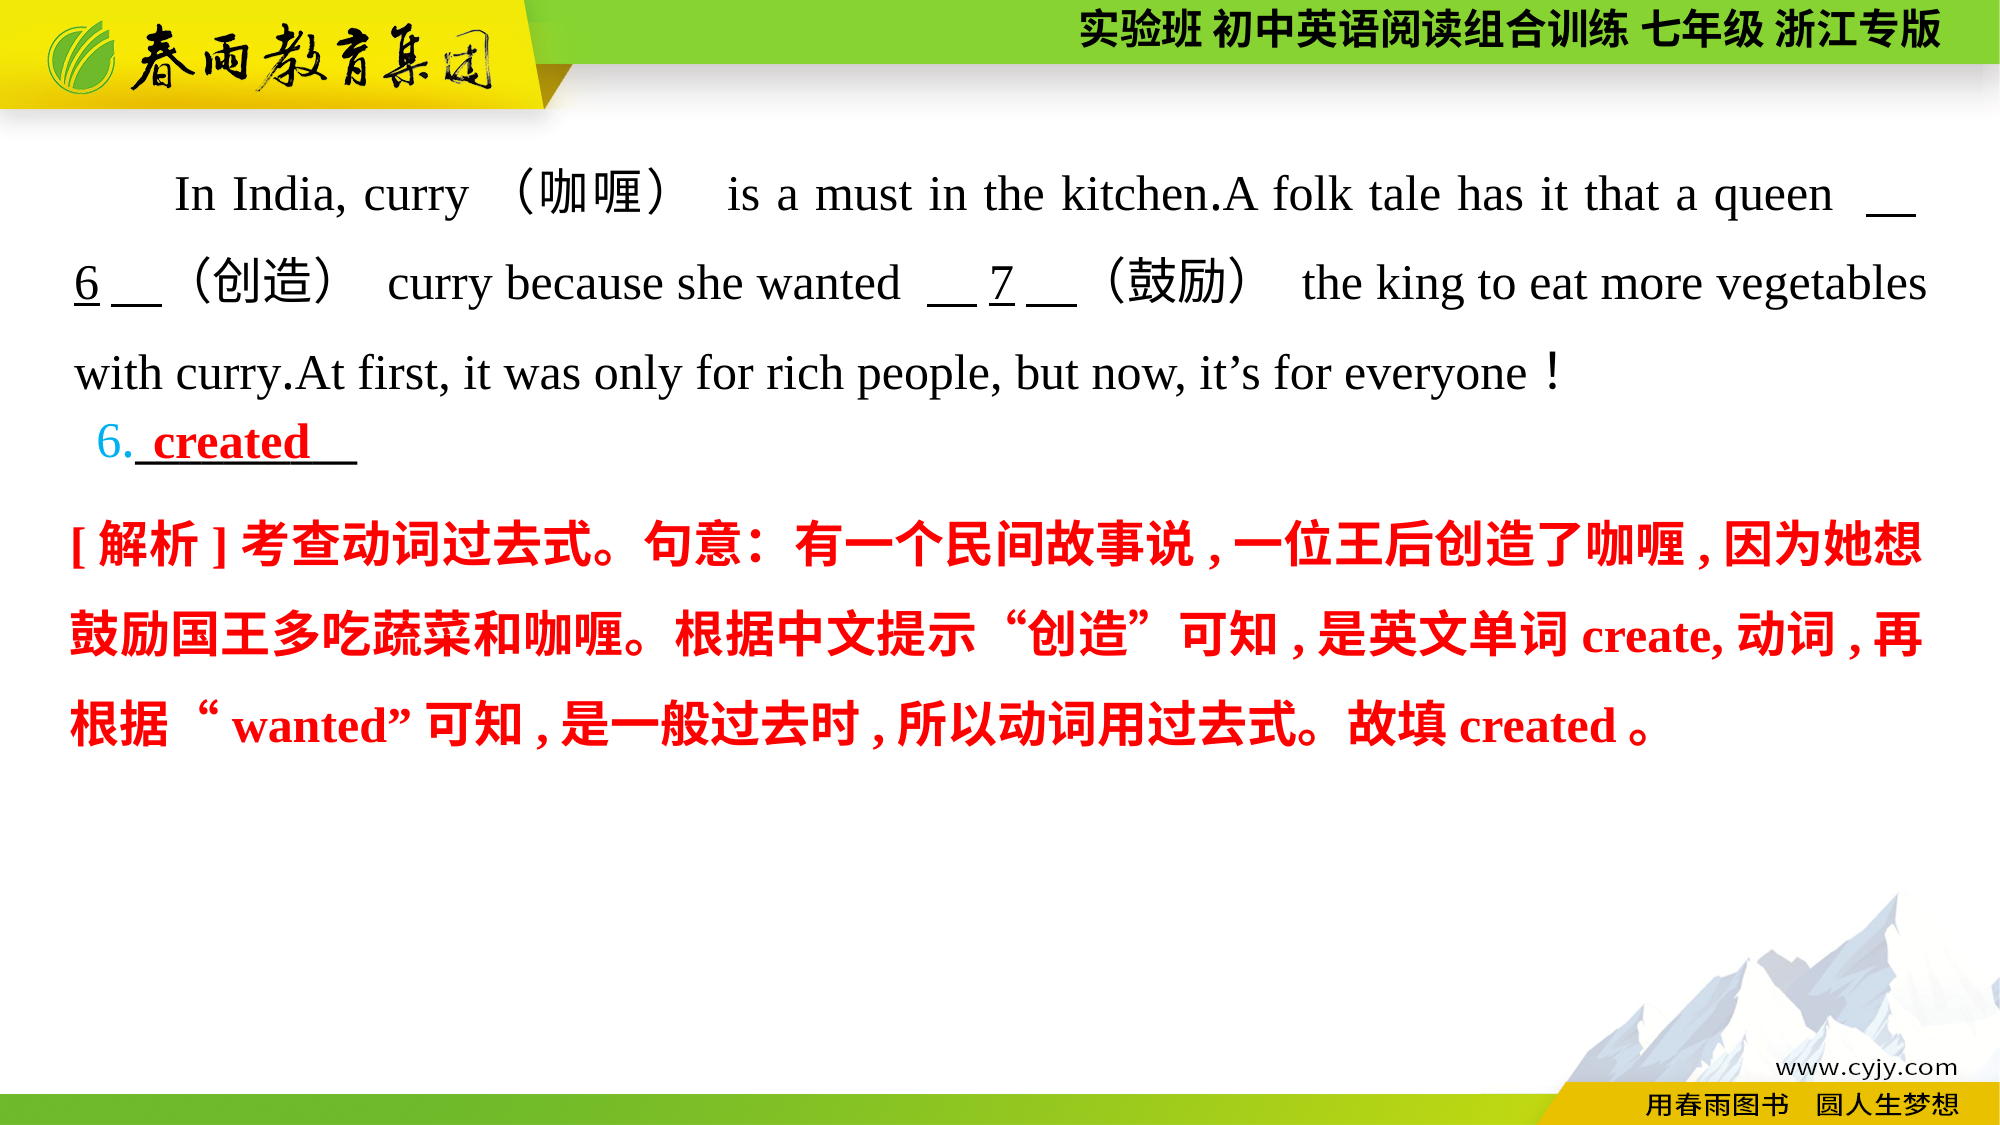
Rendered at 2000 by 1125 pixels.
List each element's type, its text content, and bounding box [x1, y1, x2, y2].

text_box [解析]考查动词过去式。句意：有一个民间故事说,一位王后创造了咖喱,因为她想鼓励国王多吃蔬菜和咖喱。根据中文提示“创造”可知,是英文单词create,动词,再根据“wanted”可知,是一般过去时,所以动词用过去式。故填created。 [54, 475, 1939, 761]
text_box 6.__________ [81, 400, 138, 475]
list In India, curry（咖喱） is a must in the kitchen.A folk tale has it that a queen 6 （创造） curry because she wanted 7 （鼓励） the king to eat more vegetables with curry.At first, it was only for rich people, but now, it’s for everyone！ [59, 122, 1944, 399]
picture [0, 0, 2000, 1125]
text_box created [138, 400, 326, 475]
text_box 6.__________ [326, 400, 373, 475]
